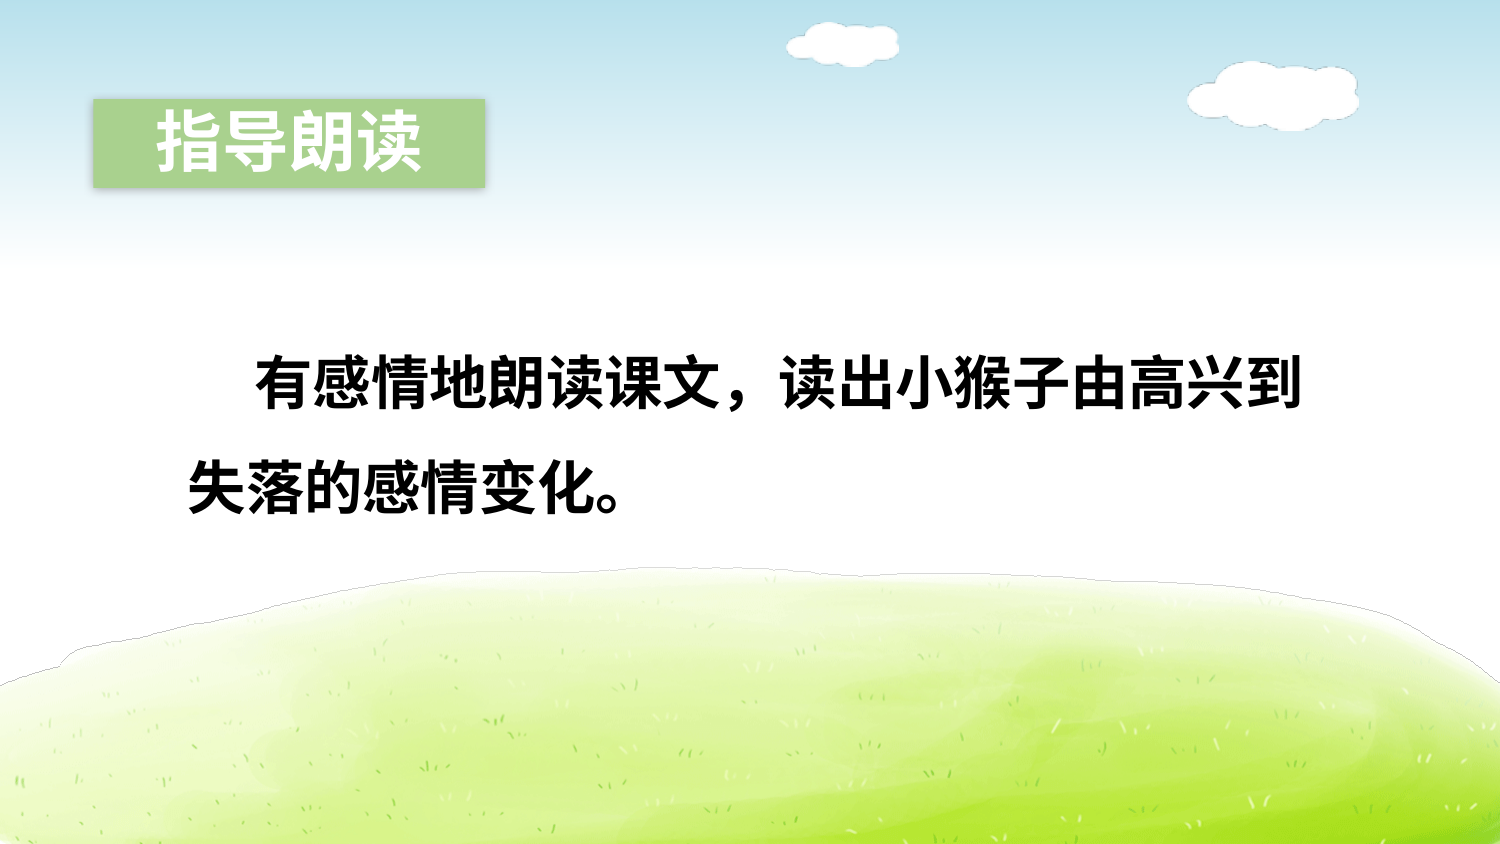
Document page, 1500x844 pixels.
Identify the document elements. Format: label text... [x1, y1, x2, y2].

text_box 有感情地朗读课文，读出小猴子由高兴到失落的感情变化。 [173, 303, 1331, 529]
picture [786, 22, 899, 67]
text_box 指导朗读 [93, 99, 486, 188]
picture [0, 513, 1500, 844]
picture [1187, 61, 1359, 131]
